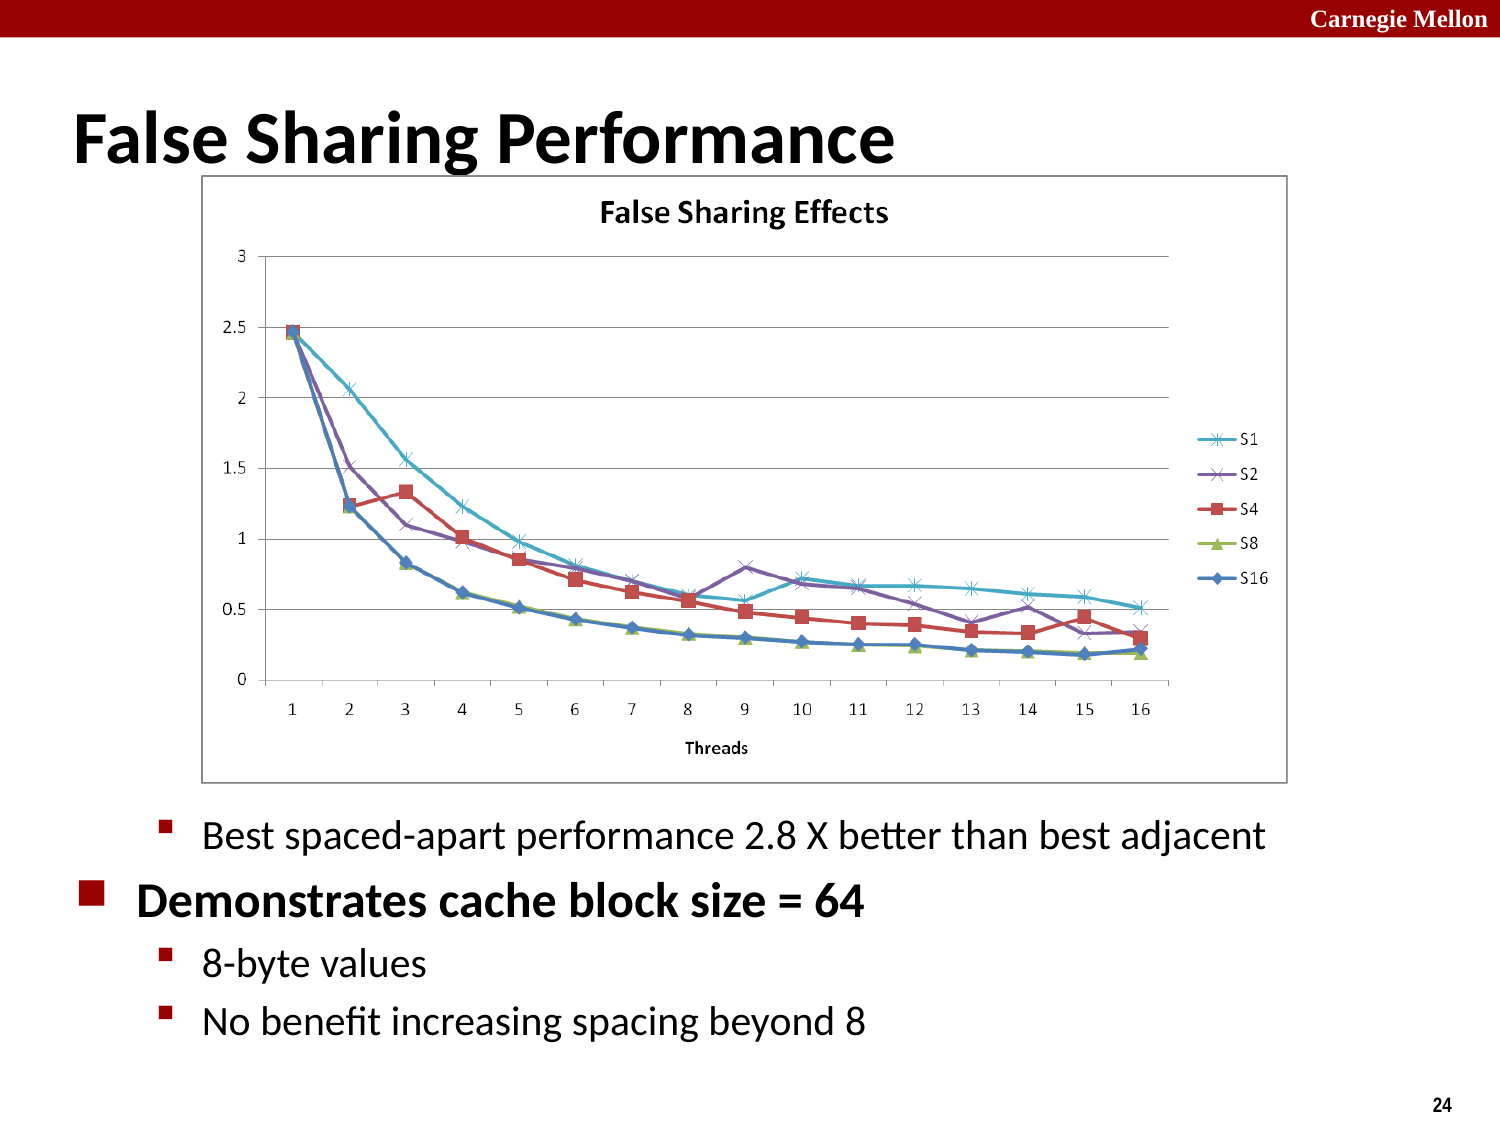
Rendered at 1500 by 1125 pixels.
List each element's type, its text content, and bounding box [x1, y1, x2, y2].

list Best spaced-apart performance 2.8 X better than best adjacent Demonstrates cache block size = 64 8-byte values No benefit increasing spacing beyond 8 [64, 799, 1361, 1038]
title False Sharing Performance [58, 71, 1305, 197]
picture [199, 174, 1289, 784]
